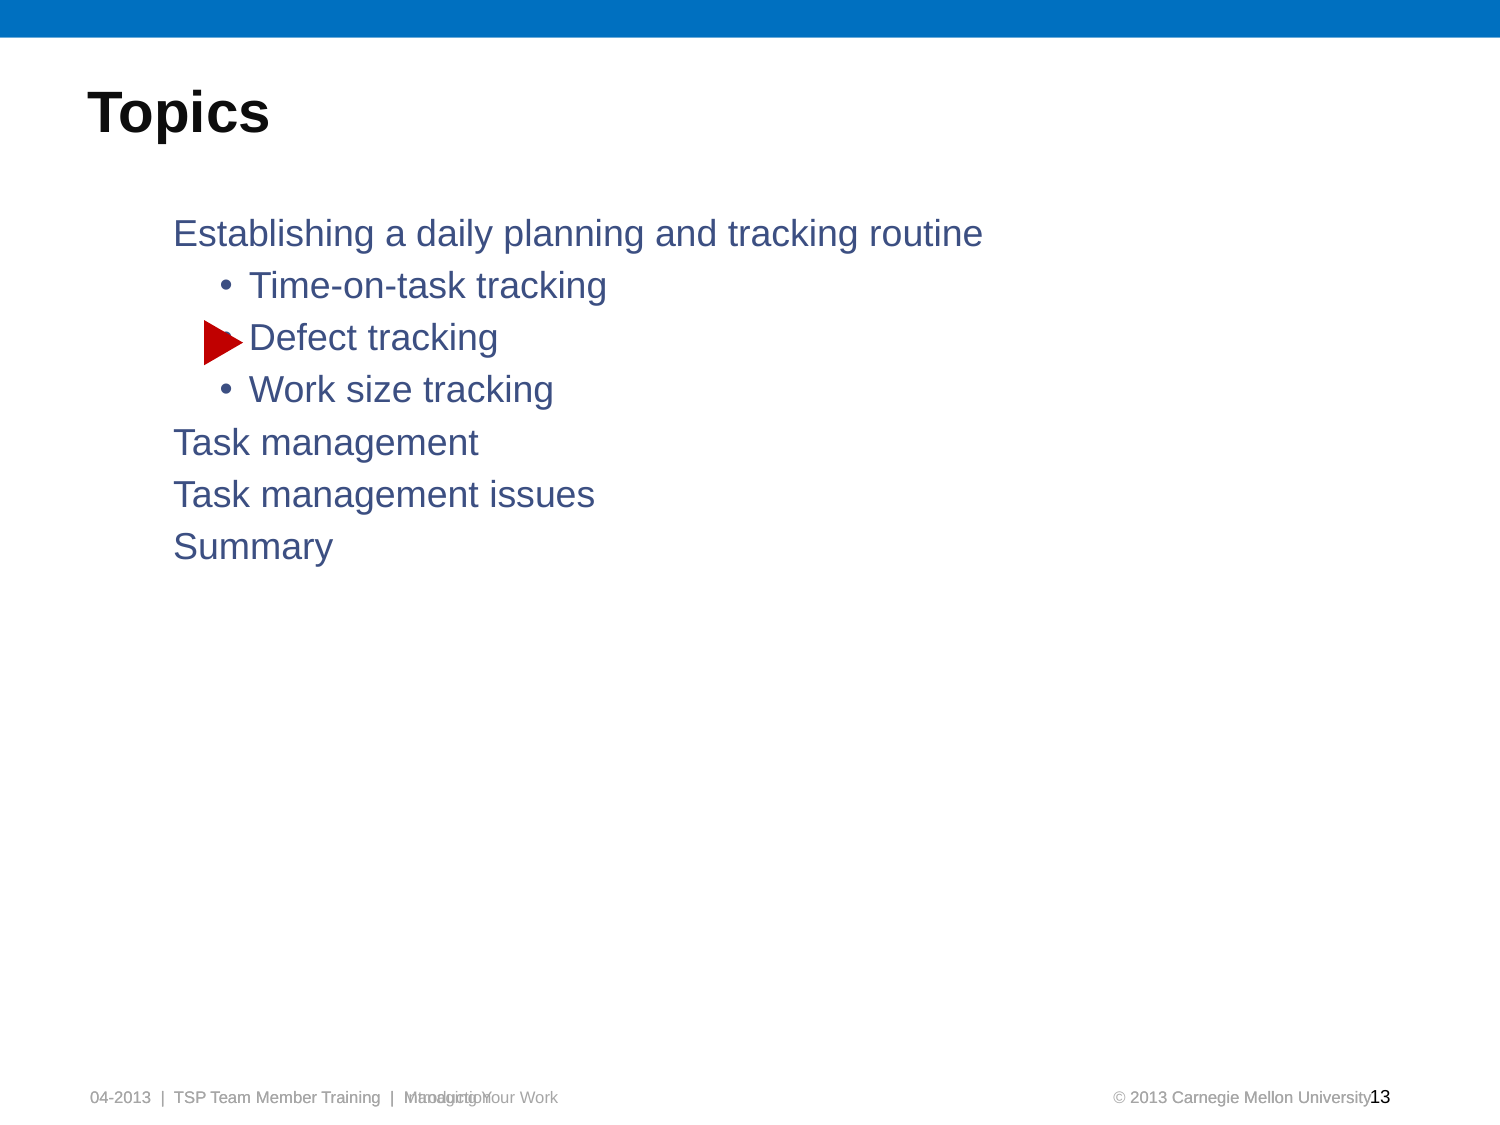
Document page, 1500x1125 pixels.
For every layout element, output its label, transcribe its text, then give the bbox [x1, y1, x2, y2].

text_box [204, 320, 244, 366]
list Establishing a daily planning and tracking routine Time-on-task tracking Defect tracking Work size tracking Task management Task management issues Summary [154, 212, 1440, 1026]
title Topics [87, 87, 1439, 226]
